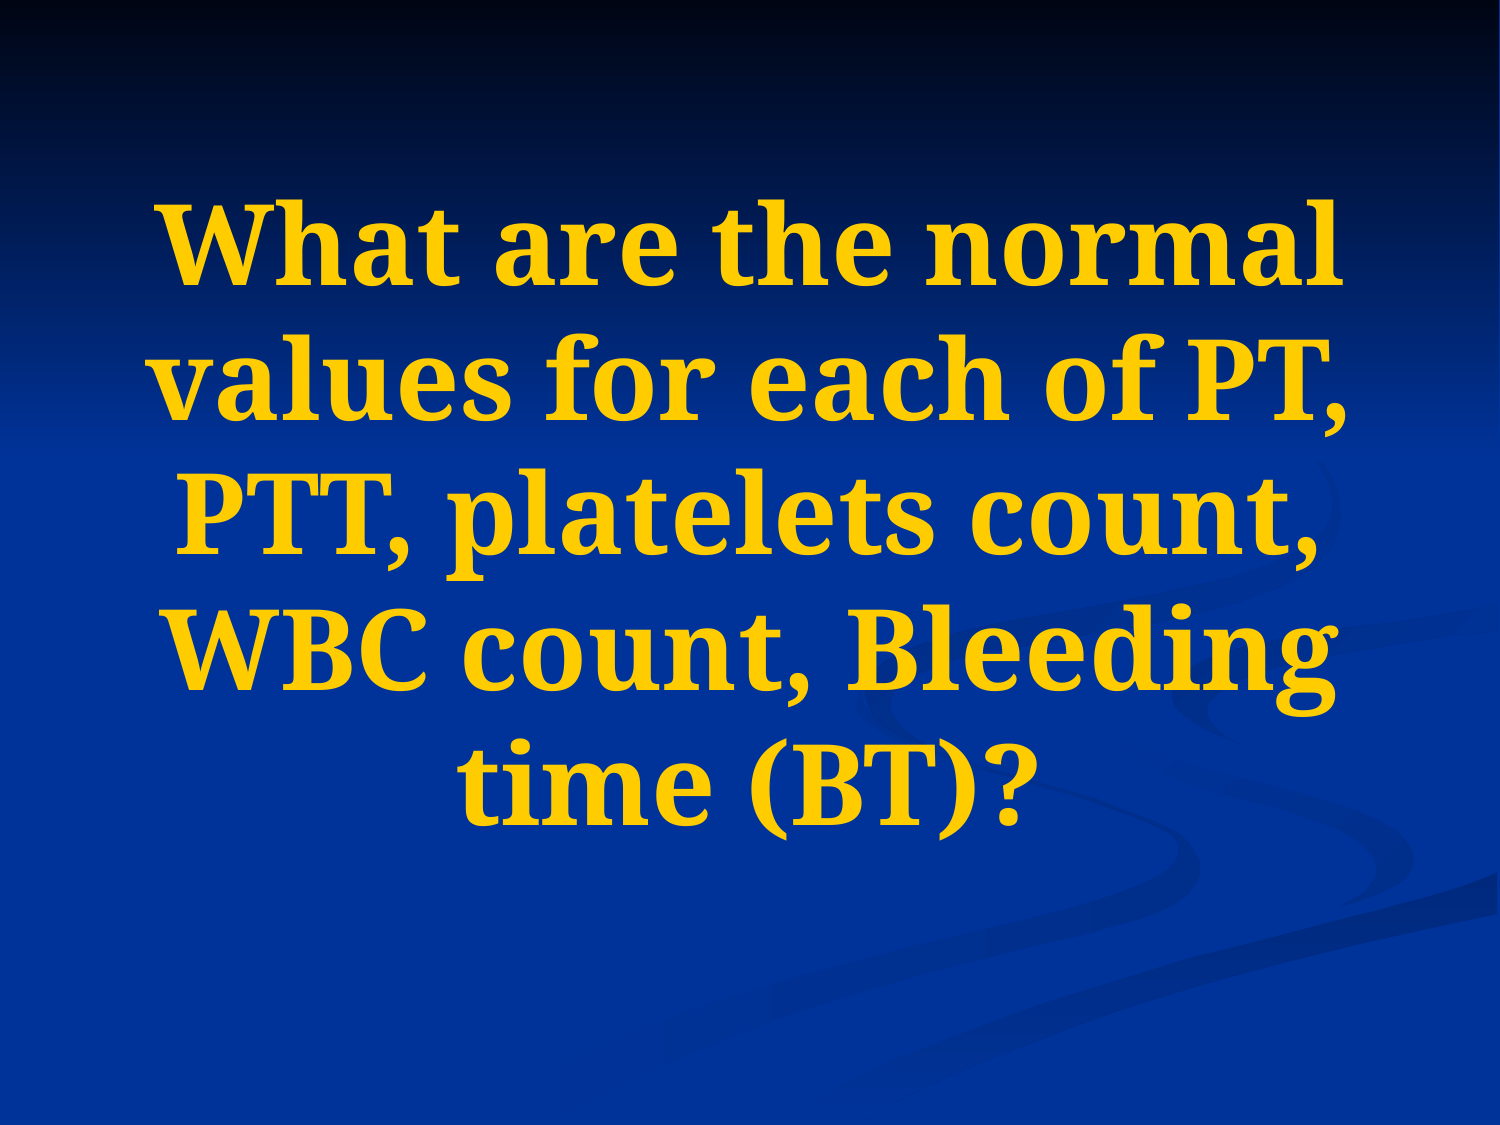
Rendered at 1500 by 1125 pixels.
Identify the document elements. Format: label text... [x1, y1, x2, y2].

title What are the normal values for each of PT, PTT, platelets count, WBC count, Bleeding time (BT)? [112, 284, 1388, 601]
